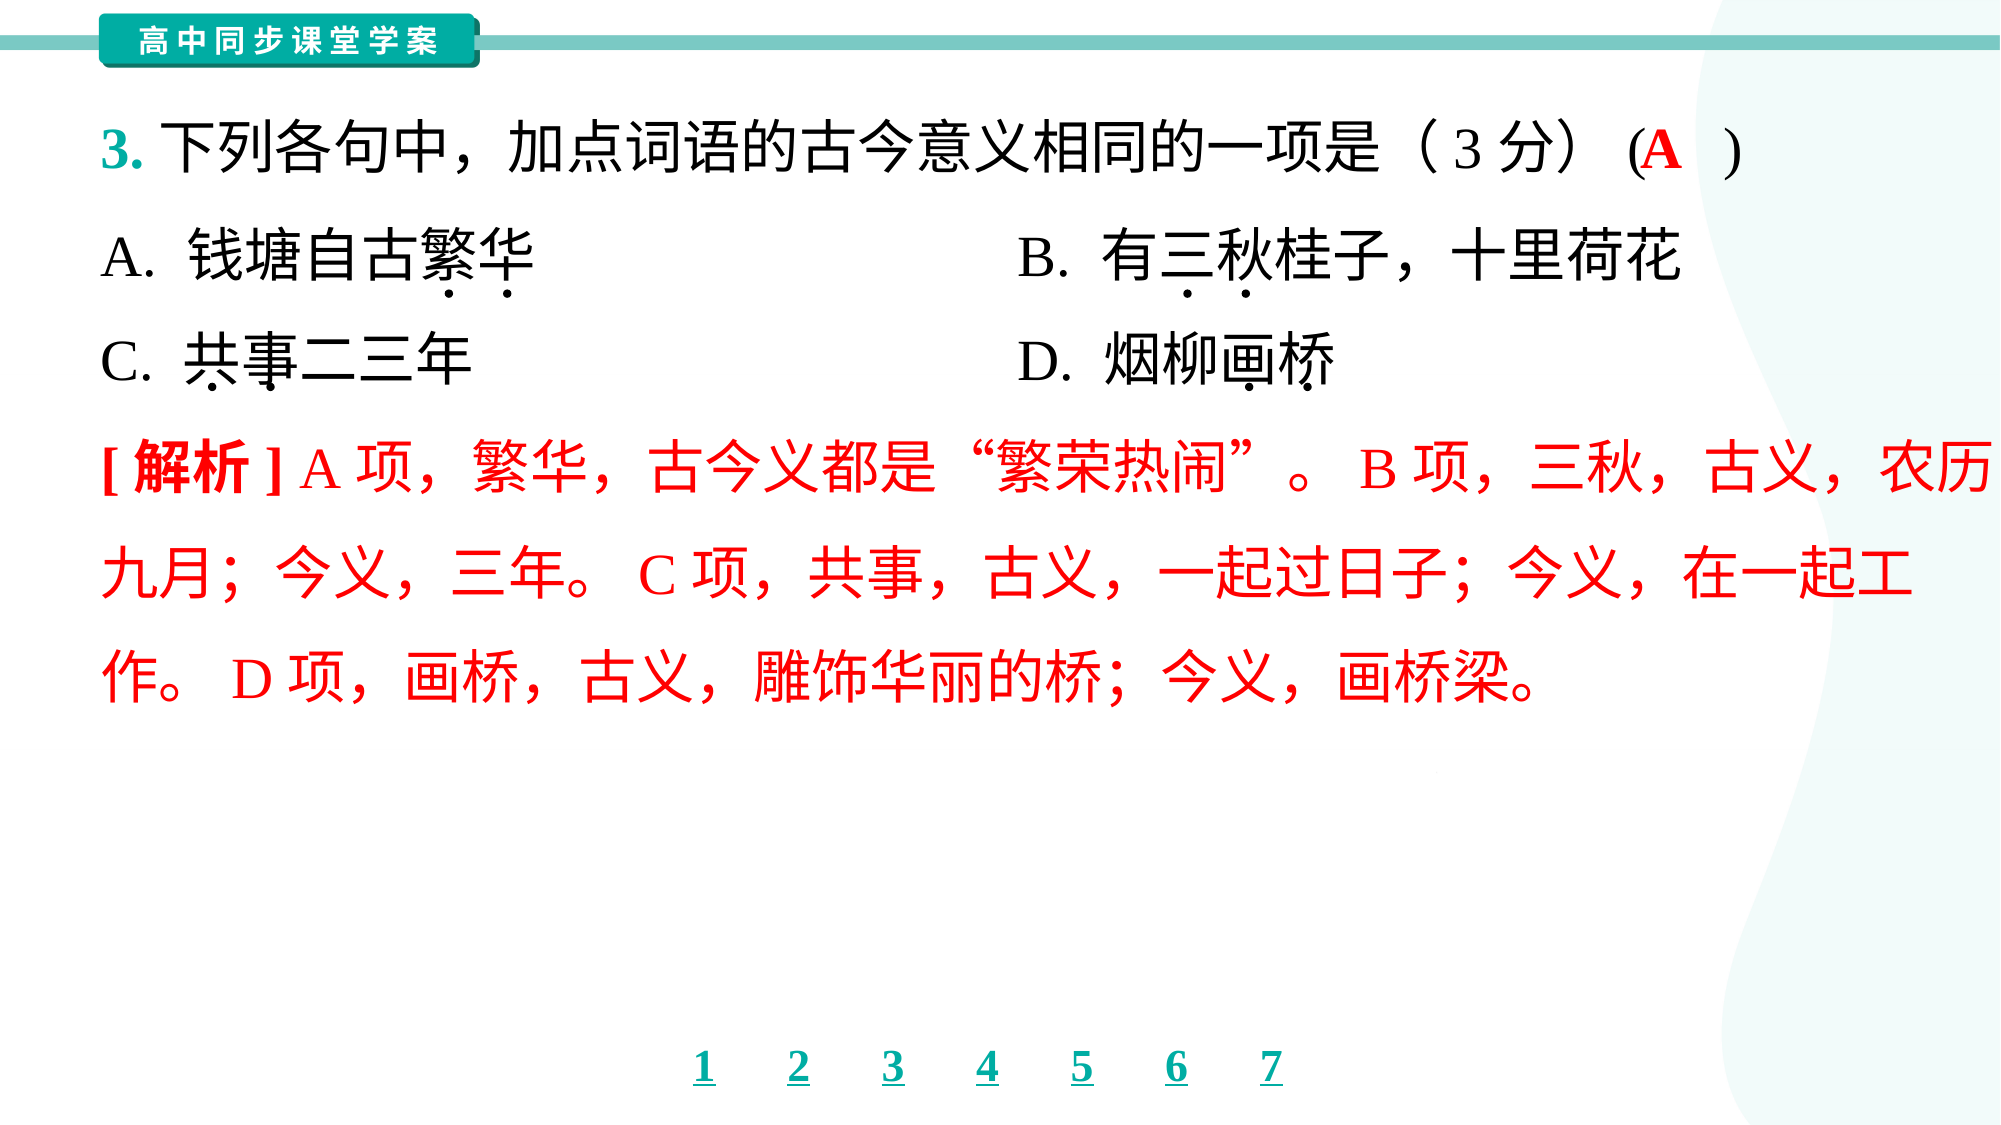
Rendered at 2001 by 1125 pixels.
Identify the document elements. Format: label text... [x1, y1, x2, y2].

text_box [503, 289, 512, 298]
text_box A [1618, 75, 1704, 169]
text_box 3.下列各句中，加点词语的古今意义相同的一项是（3分）( ) [100, 76, 1618, 169]
text_box 3.下列各句中，加点词语的古今意义相同的一项是（3分）( ) [1704, 76, 1899, 169]
picture [0, 0, 2000, 1125]
text_box [444, 289, 454, 298]
text_box A. 钱塘自古繁华 B. 有三秋桂子，十里荷花 C. 共事二三年 D. 烟柳画桥 [100, 182, 1899, 381]
text_box [207, 382, 217, 392]
text_box [解析] A项，繁华，古今义都是“繁荣热闹”。B项，三秋，古义，农历 九月；今义，三年。C项，共事，古义，一起过日子；今义，在一起工 作。D项，画桥，古义，雕饰华丽的桥；今义，画桥梁。 [100, 393, 1899, 700]
text_box [1303, 382, 1312, 392]
text_box [1244, 382, 1254, 392]
text_box [1183, 289, 1192, 298]
text_box [266, 382, 275, 392]
text_box [1241, 289, 1251, 298]
